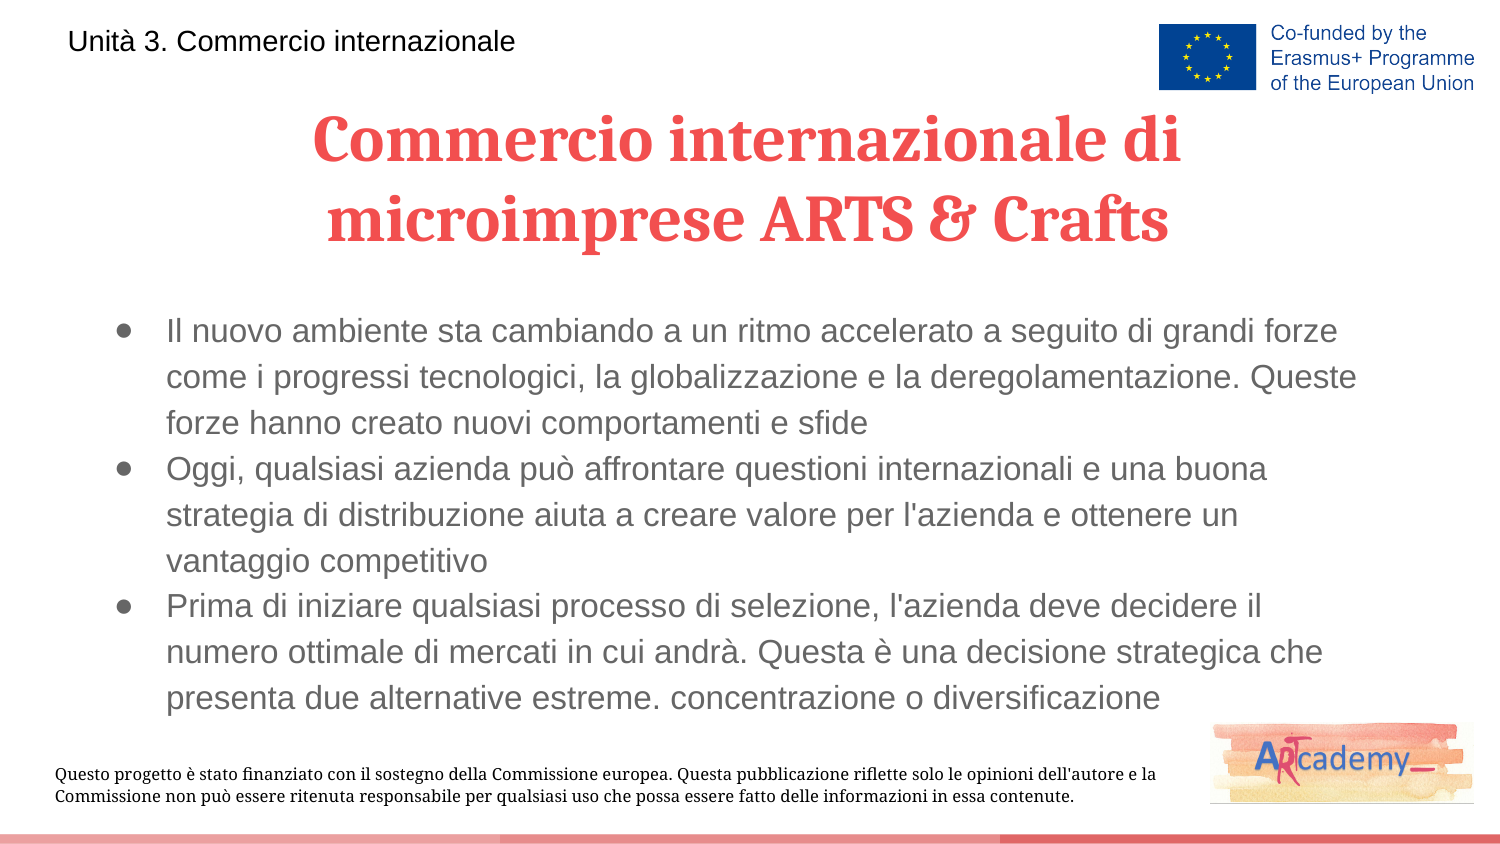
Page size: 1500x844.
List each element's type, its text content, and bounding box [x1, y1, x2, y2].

title Commercio internazionale di microimprese ARTS & Crafts [162, 62, 1334, 271]
text_box Questo progetto è stato finanziato con il sostegno della Commissione europea. Questa pubblicazione riflette solo le opinioni dell'autore e la Commissione non può essere ritenuta responsabile per qualsiasi uso che possa essere fatto delle informazioni in essa contenute. [39, 754, 1205, 799]
picture [1210, 705, 1474, 833]
list Il nuovo ambiente sta cambiando a un ritmo accelerato a seguito di grandi forze come i progressi tecnologici, la globalizzazione e la deregolamentazione. Queste forze hanno creato nuovi comportamenti e sfide Oggi, qualsiasi azienda può affrontare questioni internazionali e una buona strategia di distribuzione aiuta a creare valore per l'azienda e ottenere un vantaggio competitivo Prima di iniziare qualsiasi processo di selezione, l'azienda deve decidere il numero ottimale di mercati in cui andrà. Questa è una decisione strategica che presenta due alternative estreme. concentrazione o diversificazione [76, 288, 1388, 688]
text_box Unità 3. Commercio internazionale [52, 14, 732, 65]
picture [1158, 24, 1474, 94]
